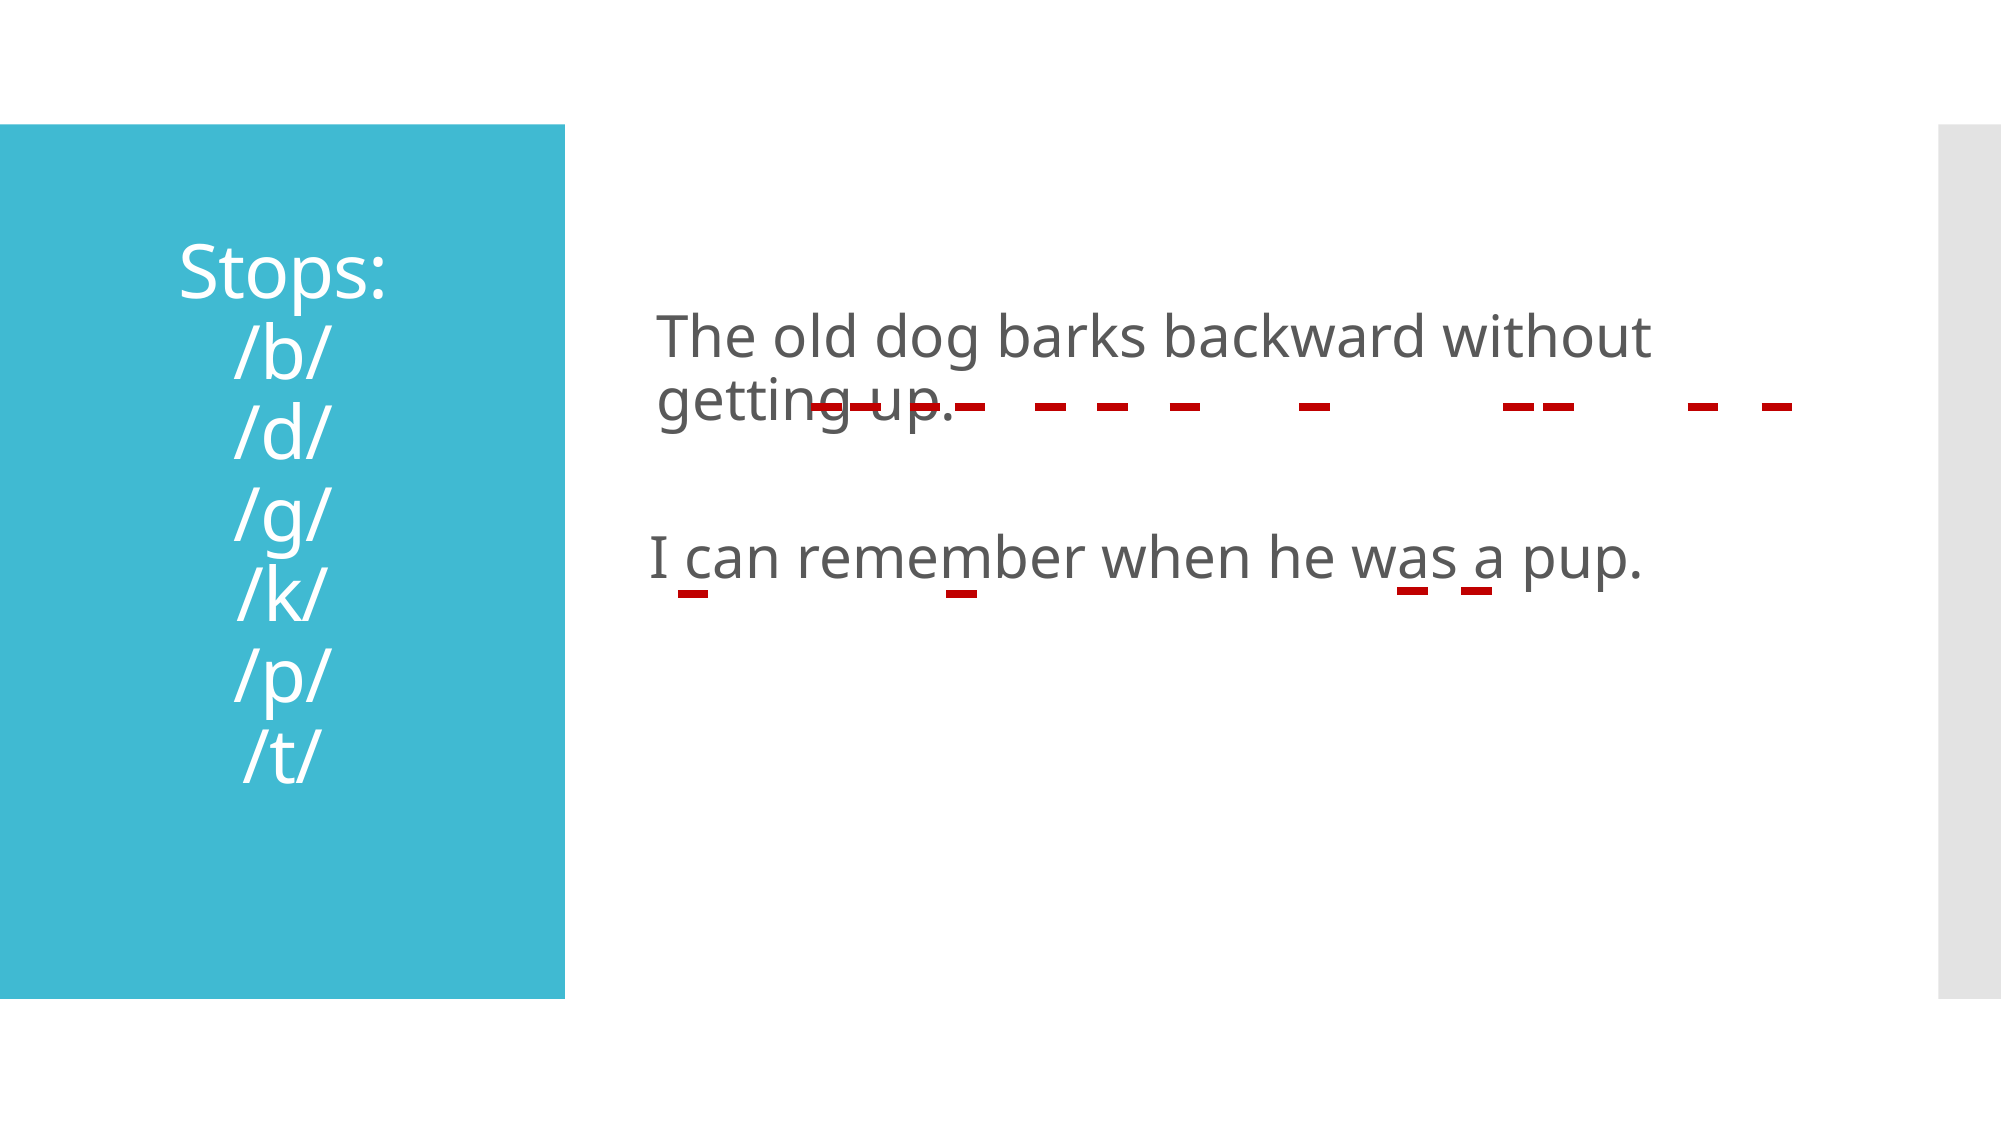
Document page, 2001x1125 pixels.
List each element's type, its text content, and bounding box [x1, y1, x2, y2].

text_box I can remember when he was a pup. [634, 434, 1835, 685]
title Stops: /b/ /d/ /g/ /k/ /p/ /t/ [41, 184, 525, 940]
list The old dog barks backward without getting up. [641, 245, 1842, 496]
